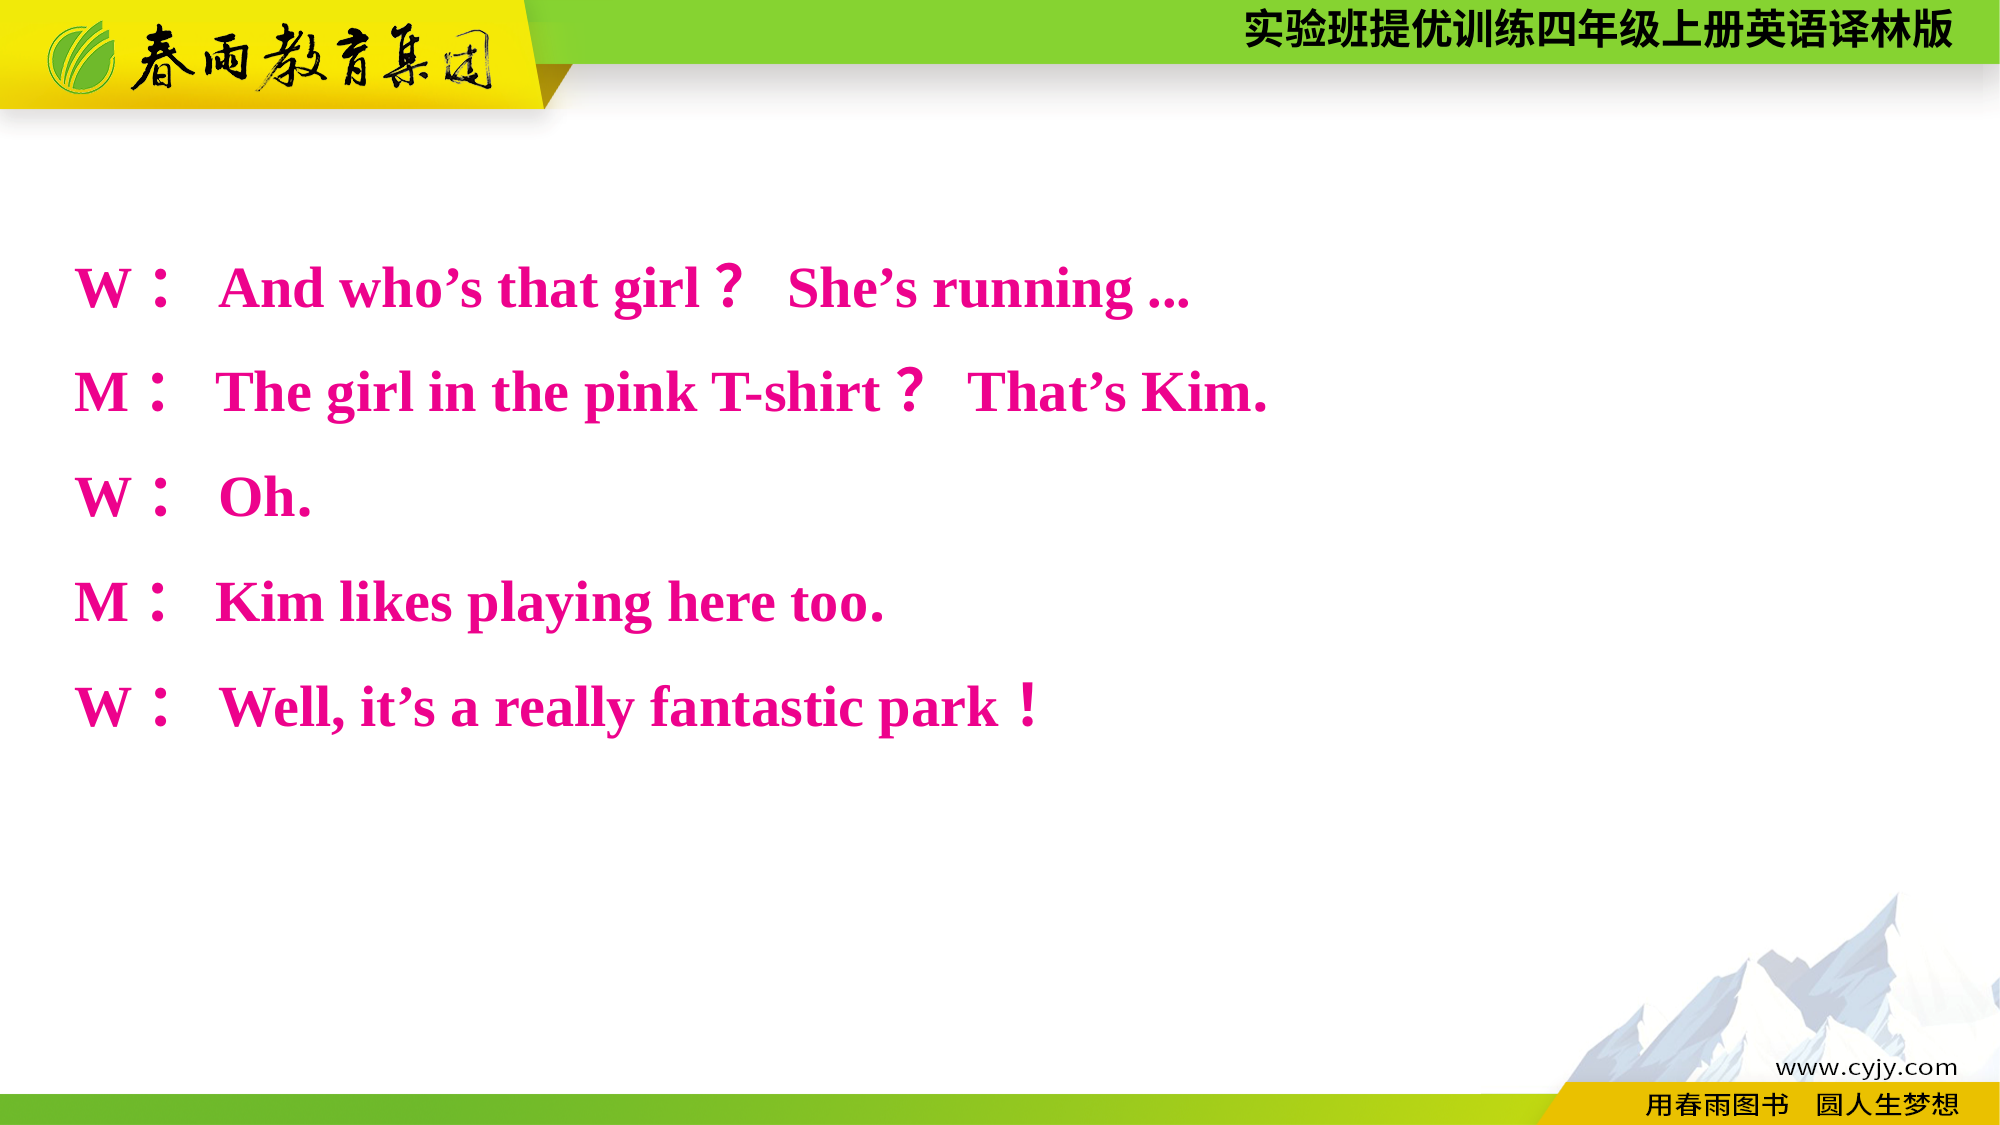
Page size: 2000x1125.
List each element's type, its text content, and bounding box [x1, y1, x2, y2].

list W：And who’s that girl？She’s running ... M：The girl in the pink T-shirt？That’s Kim. W：Oh. M：Kim likes playing here too. W：Well, it’s a really fantastic park！ [59, 206, 1944, 752]
picture [0, 0, 2000, 1125]
